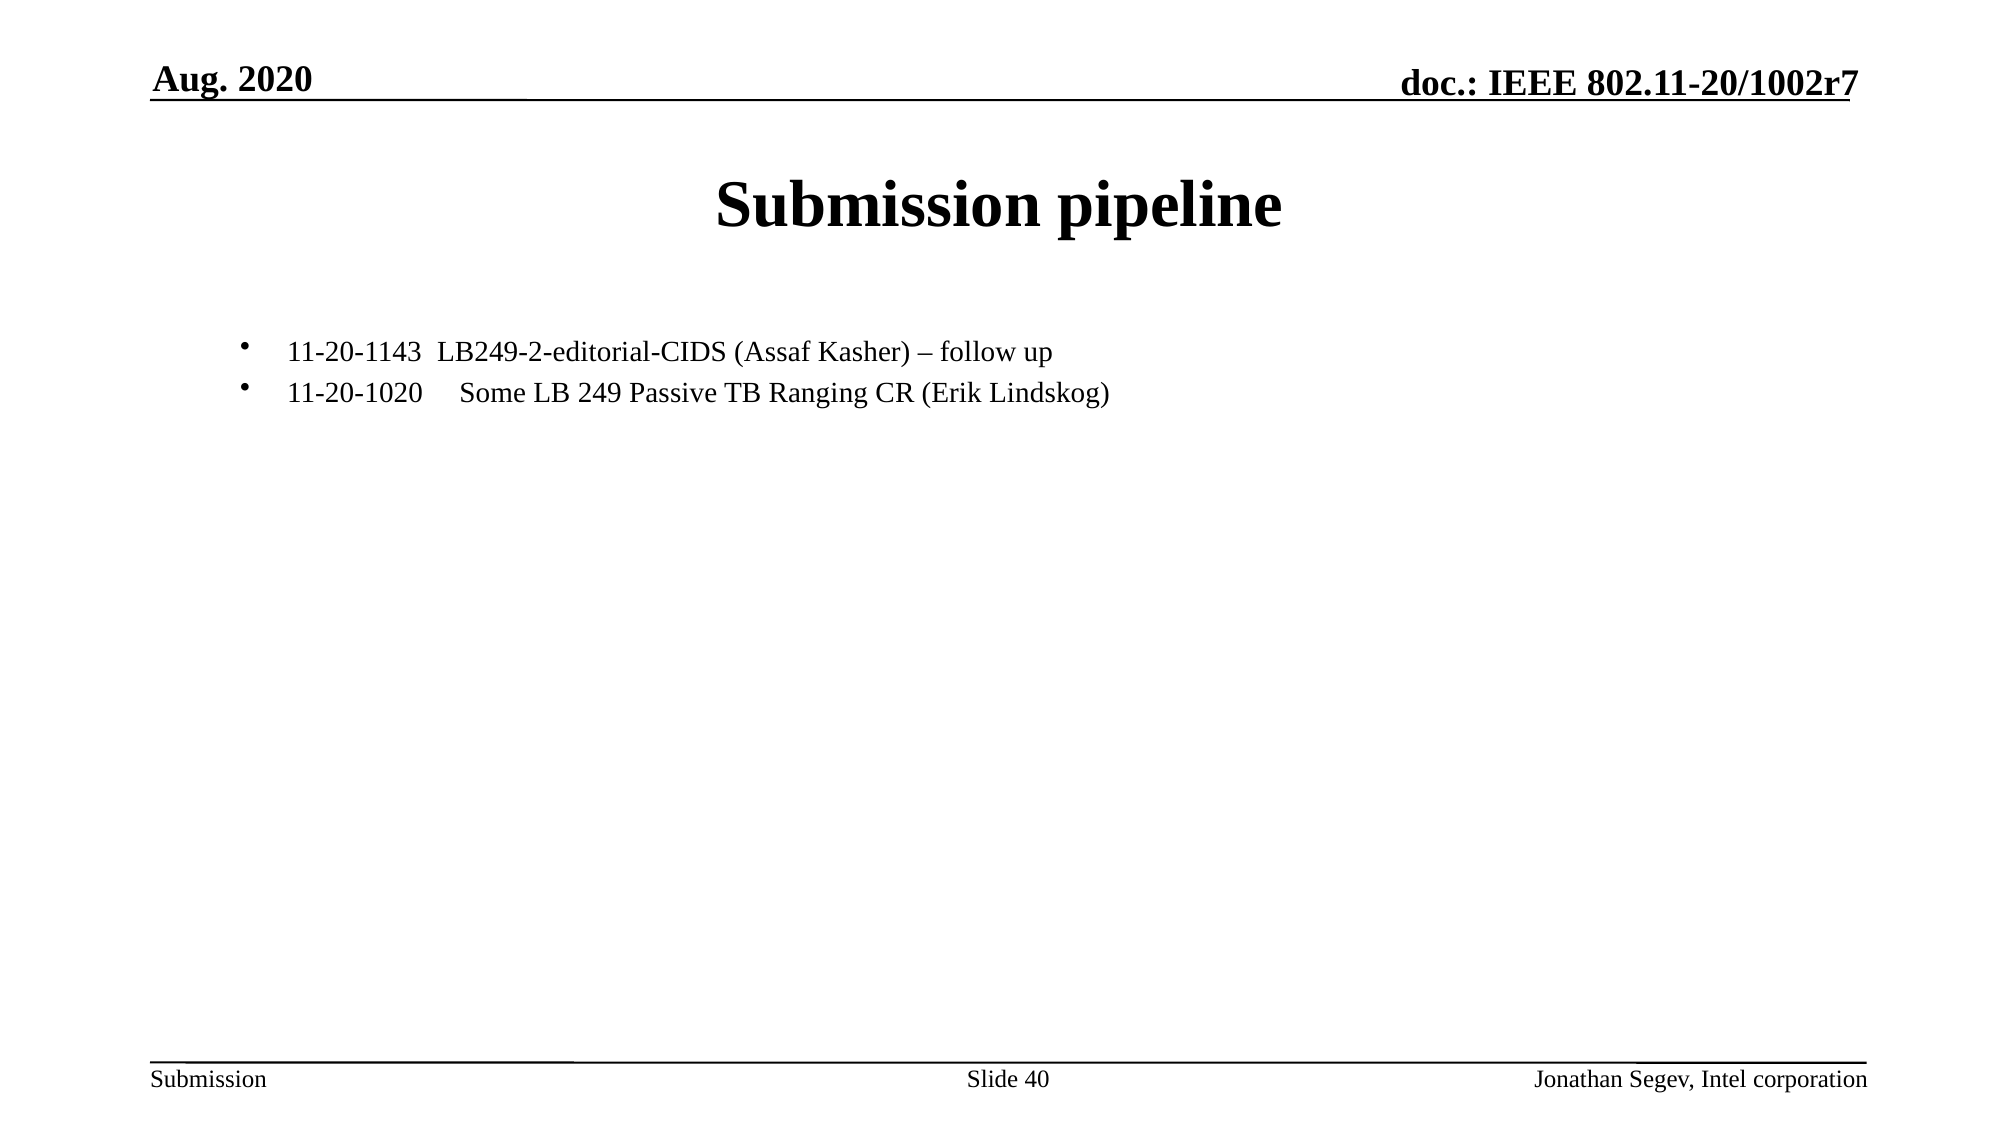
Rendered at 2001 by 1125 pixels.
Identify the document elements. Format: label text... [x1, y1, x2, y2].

footer Jonathan Segev, Intel corporation [1171, 1061, 1869, 1093]
title Submission pipeline [149, 112, 1850, 288]
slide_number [152, 54, 563, 100]
slide_number Slide 40 [950, 1061, 1067, 1123]
list 11-20-1143 LB249-2-editorial-CIDS (Assaf Kasher) – follow up 11-20-1020 Some LB 249 Passive TB Ranging CR (Erik Lindskog) [149, 324, 1850, 1000]
